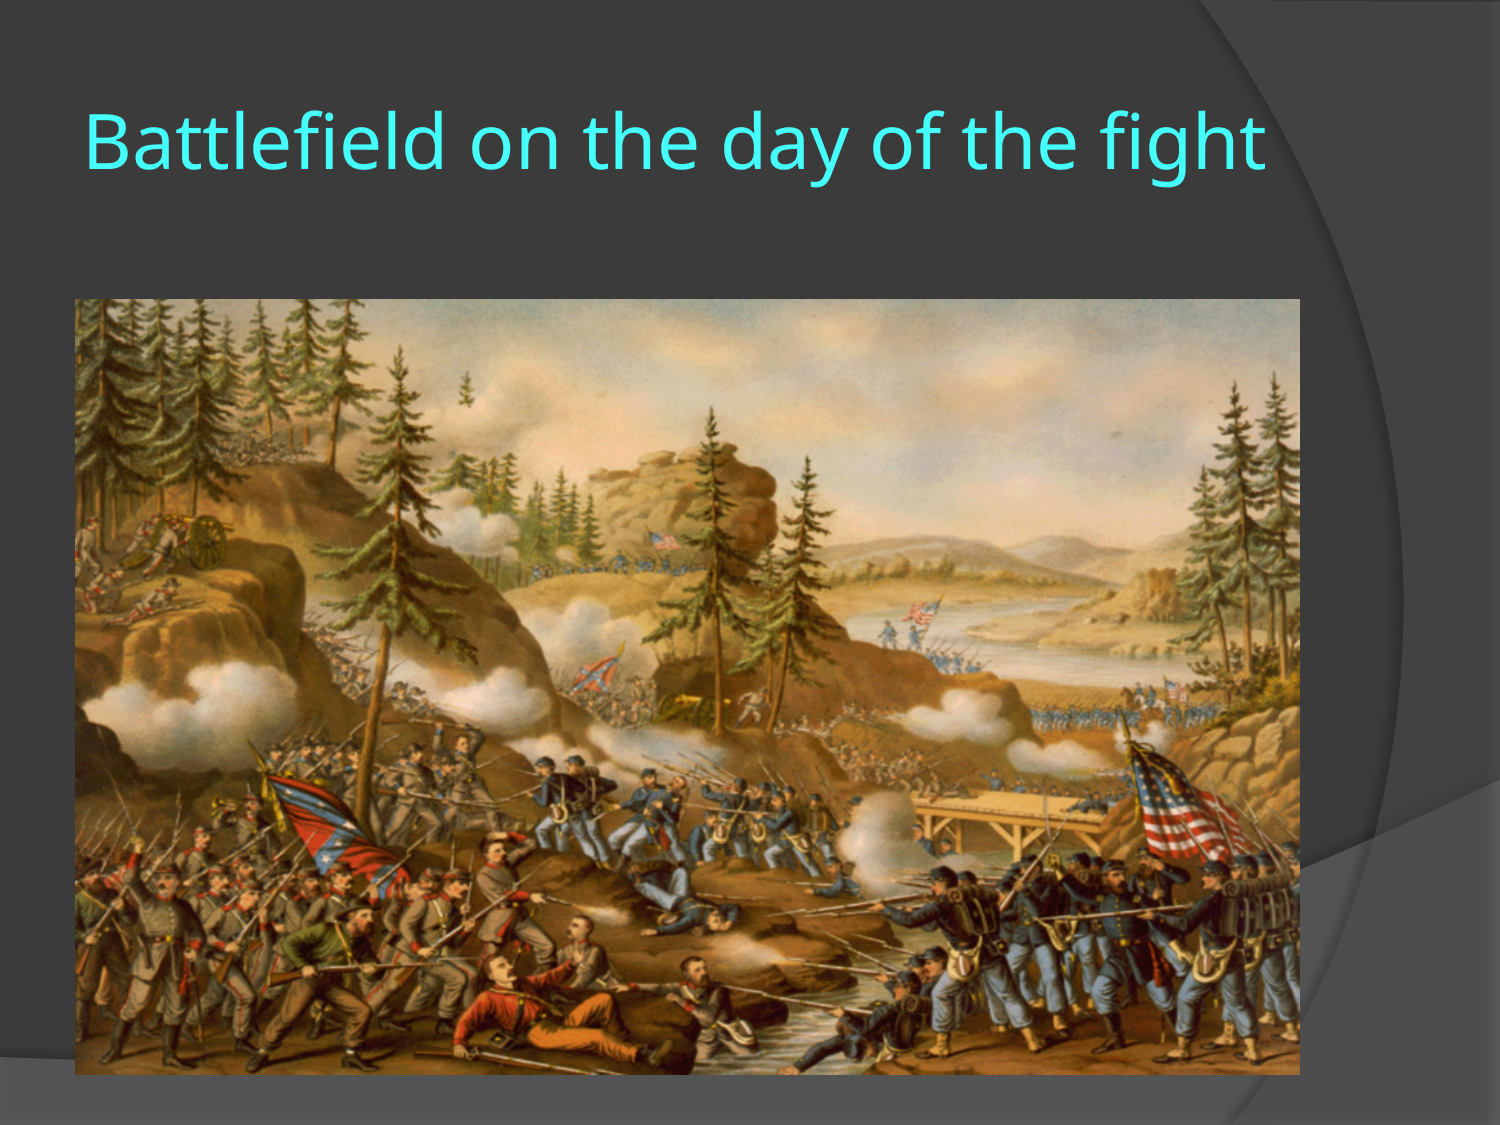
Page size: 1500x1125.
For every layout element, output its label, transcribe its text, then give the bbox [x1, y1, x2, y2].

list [74, 299, 1301, 1076]
title Battlefield on the day of the fight [75, 45, 1300, 233]
